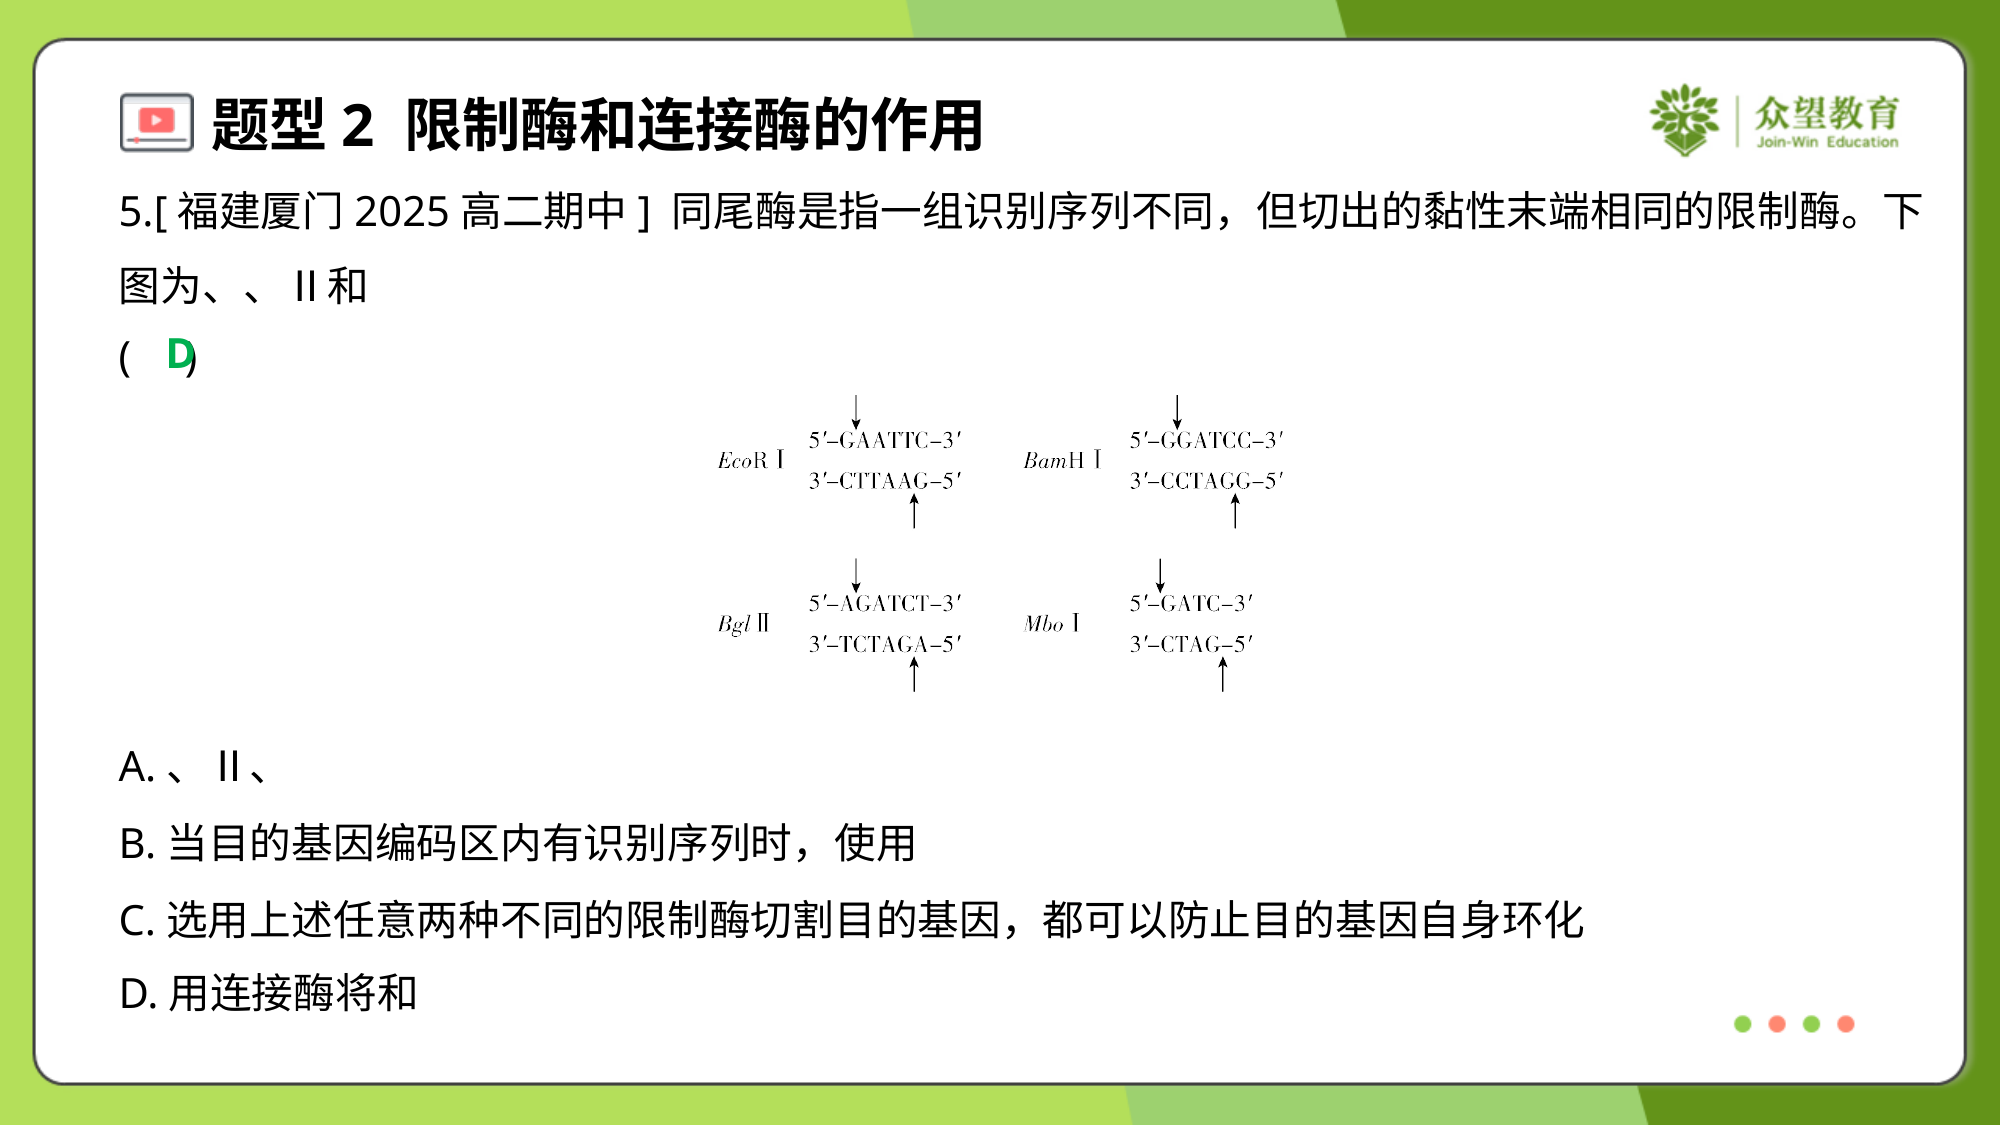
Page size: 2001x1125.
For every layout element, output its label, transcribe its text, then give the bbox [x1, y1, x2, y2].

text_box D [149, 306, 213, 371]
picture [0, 0, 2000, 1125]
